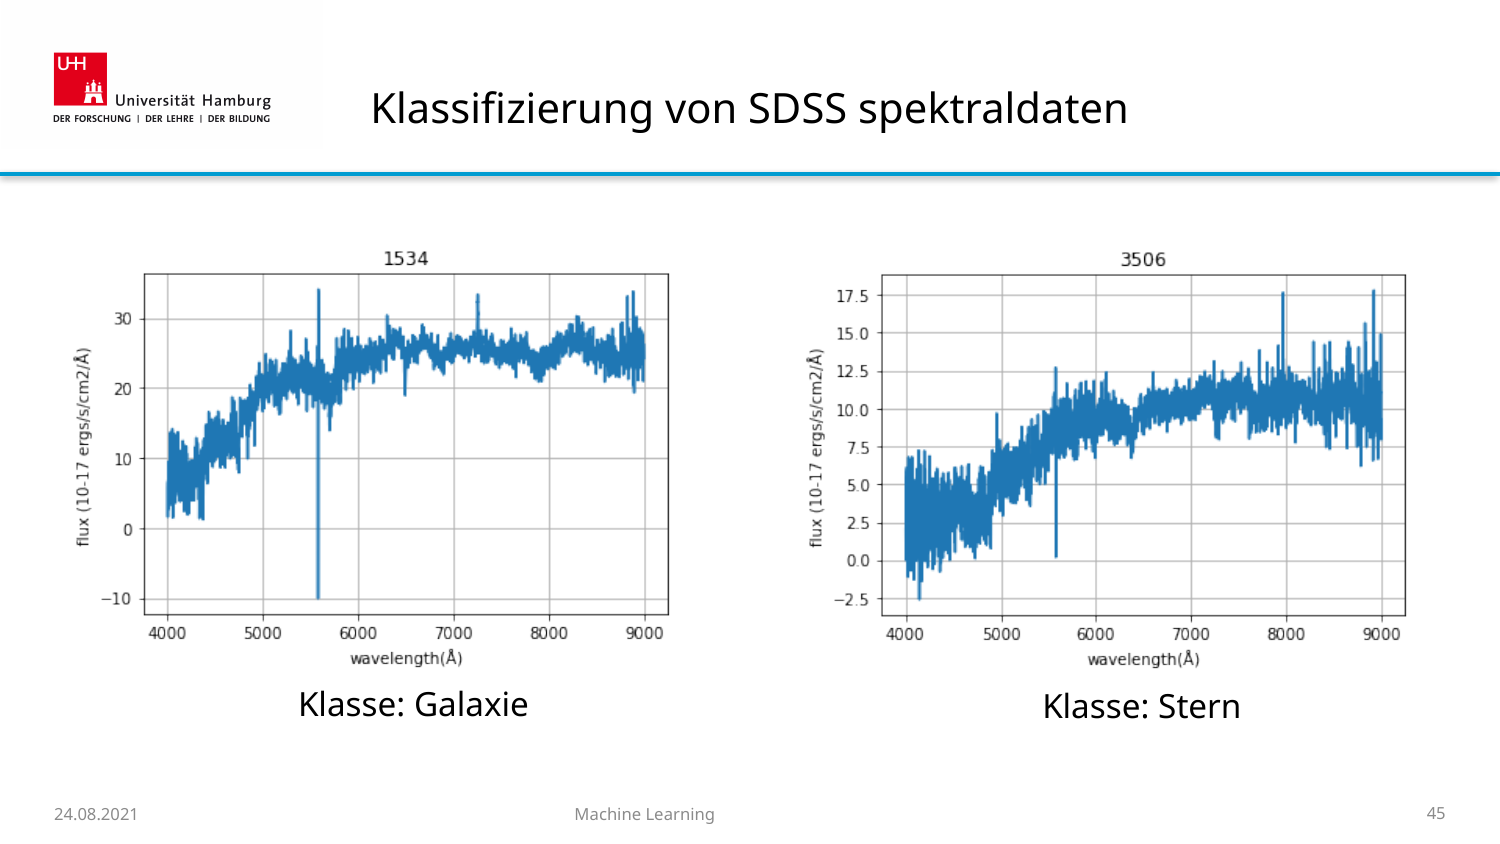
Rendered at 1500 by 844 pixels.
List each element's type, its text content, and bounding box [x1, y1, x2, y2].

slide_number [54, 788, 210, 833]
text_box Klasse: Stern [1027, 685, 1257, 733]
title Klassifizierung von SDSS spektraldaten [275, 91, 1225, 122]
picture [64, 239, 680, 678]
picture [796, 239, 1417, 678]
slide_number 45 [1361, 788, 1446, 833]
picture [1, 0, 323, 149]
text_box Klasse: Galaxie [283, 685, 545, 731]
footer Machine Learning [273, 788, 1016, 833]
